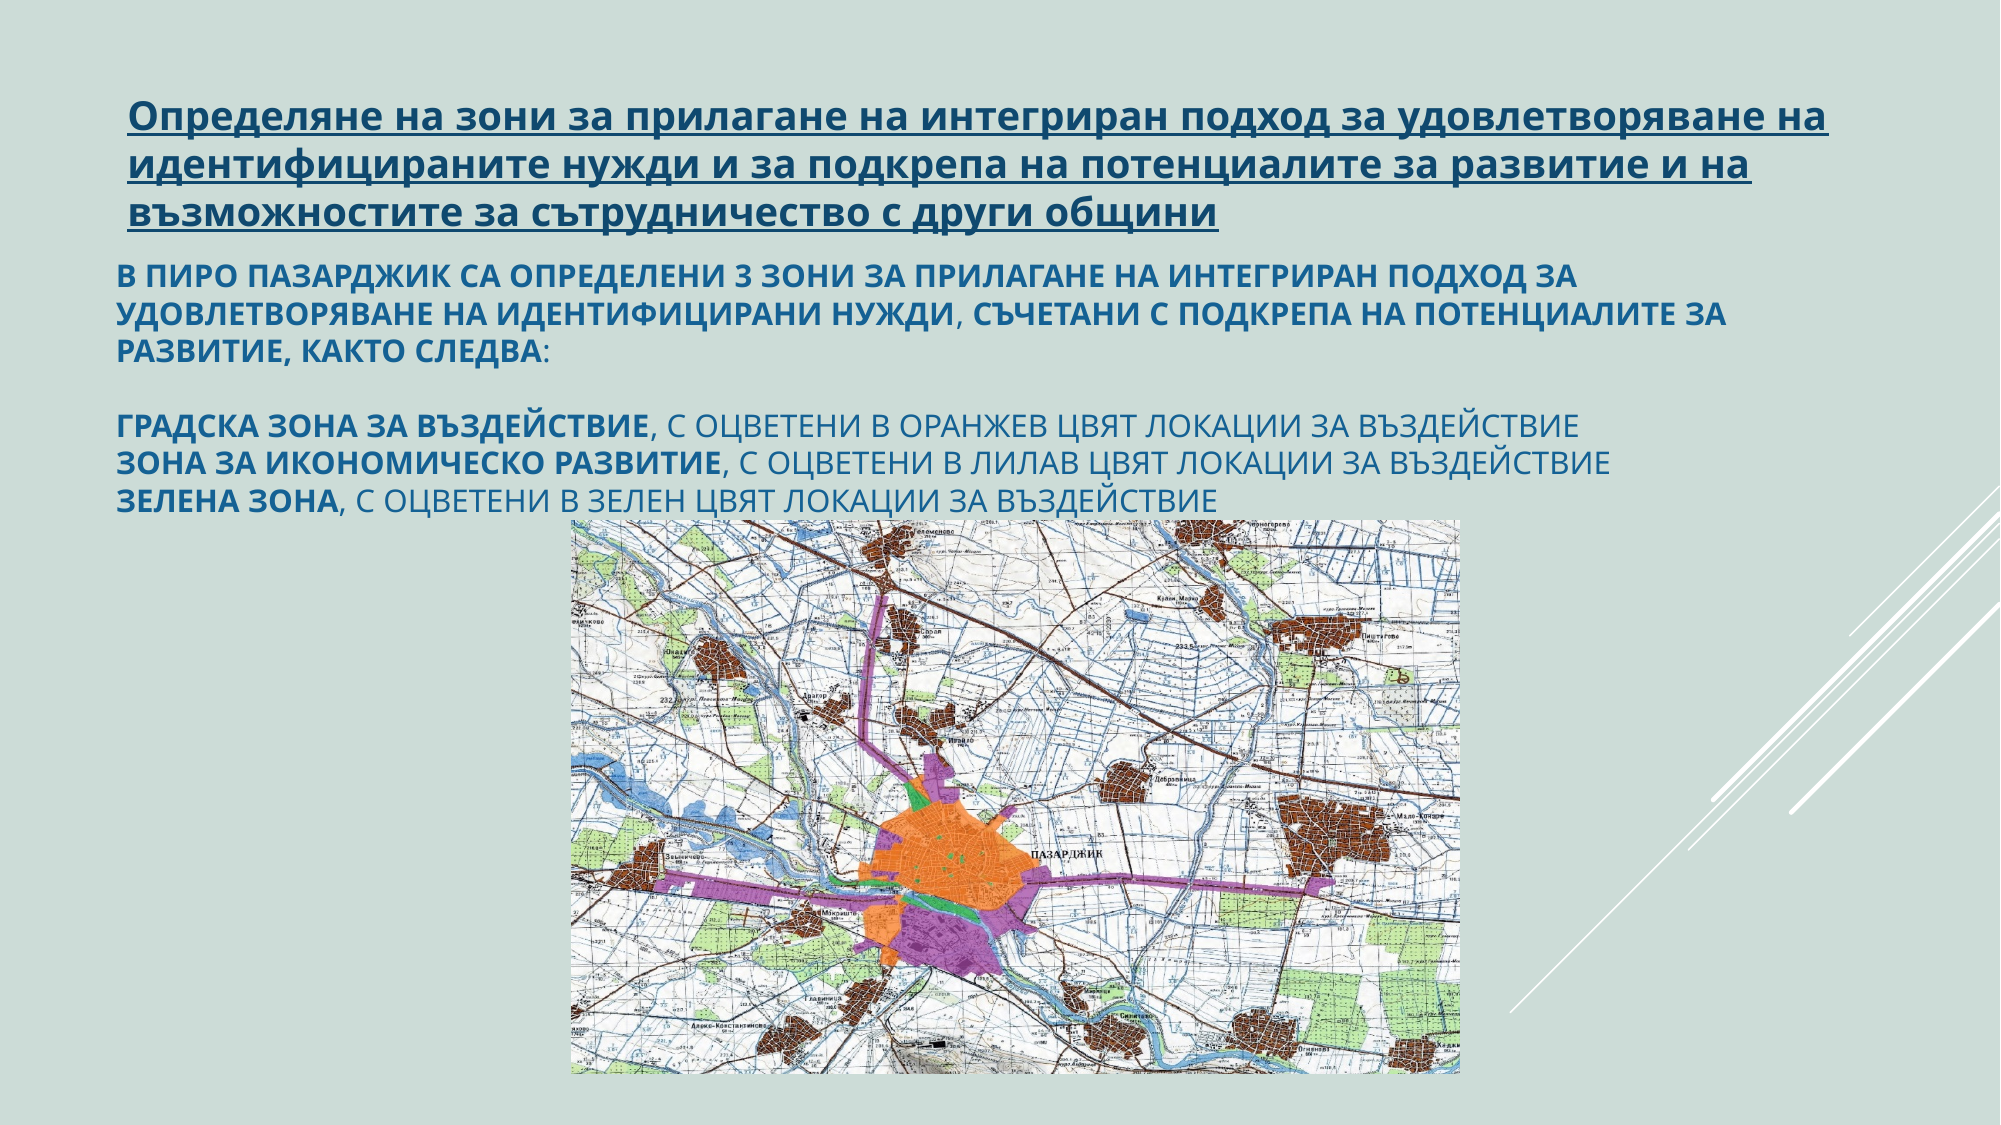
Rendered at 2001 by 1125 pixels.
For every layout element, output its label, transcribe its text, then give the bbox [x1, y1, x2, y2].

picture [571, 520, 1460, 1074]
title В ПИРО Пазарджик са определени 3 зони за прилагане на интегриран подход за удовлетворяване на идентифицирани нужди, съчетани с подкрепа на потенциалите за развитие, както следва: Градска зона за въздействие, с оцветени в оранжев цвят локации за въздействие Зона за икономическо развитие, с оцветени в лилав цвят локации за въздействие Зелена зона, с оцветени в зелен цвят локации за въздействие [100, 90, 1853, 775]
list Определяне на зони за прилагане на интегриран подход за удовлетворяване на идентифицираните нужди и за подкрепа на потенциалите за развитие и на възможностите за сътрудничество с други общини [112, 61, 1853, 263]
